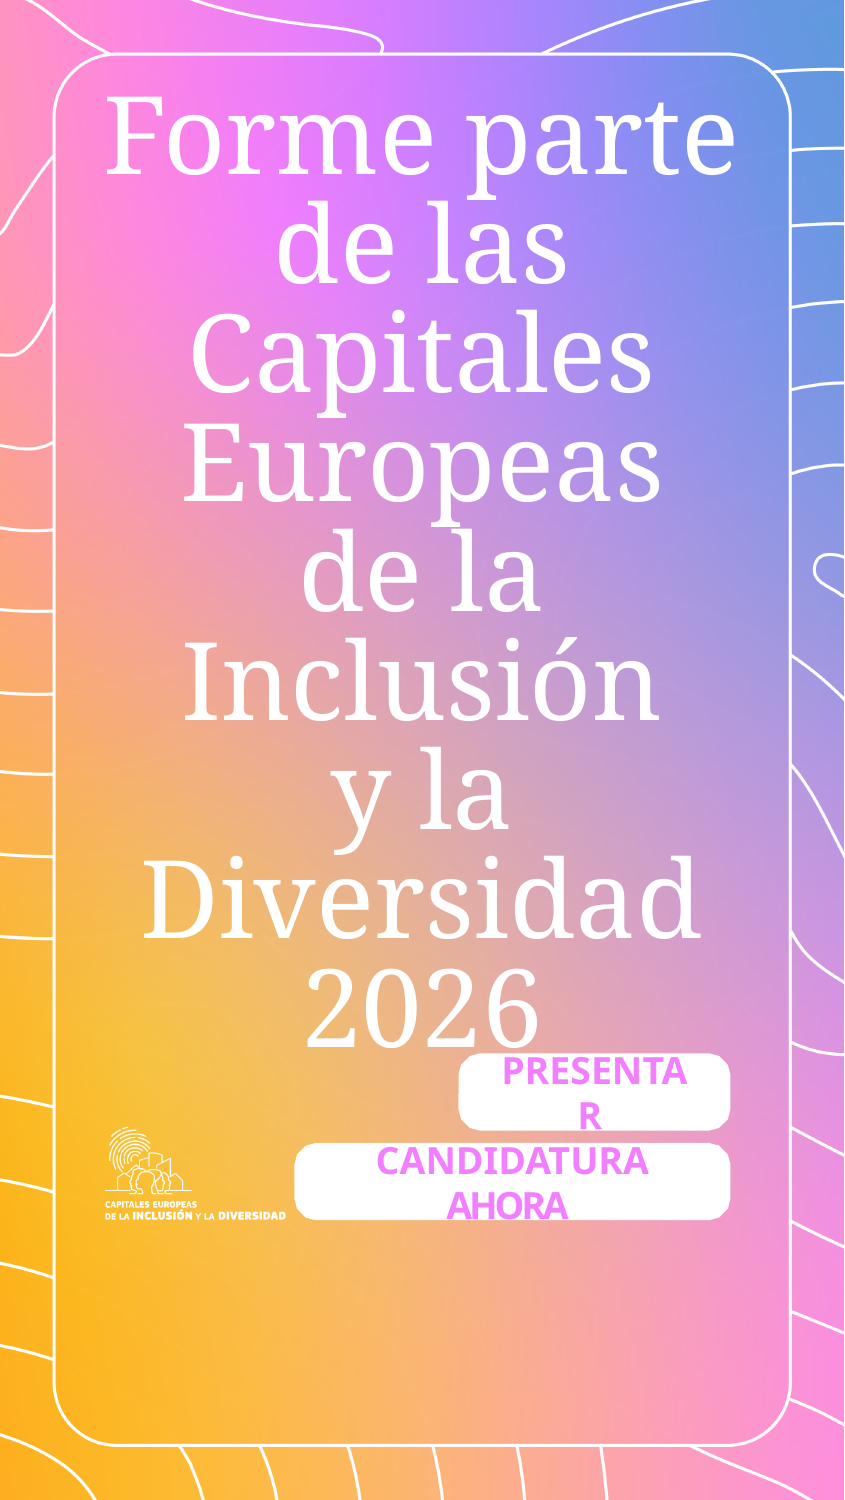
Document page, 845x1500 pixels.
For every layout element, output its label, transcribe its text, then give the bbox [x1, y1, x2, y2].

title Forme parte de las Capitales Europeas de la Inclusión y la Diversidad 2026 [63, 163, 781, 993]
picture [0, 0, 844, 1500]
text_box PRESENTAR [472, 1067, 717, 1117]
text_box CANDIDATURA AHORA [308, 1156, 717, 1207]
